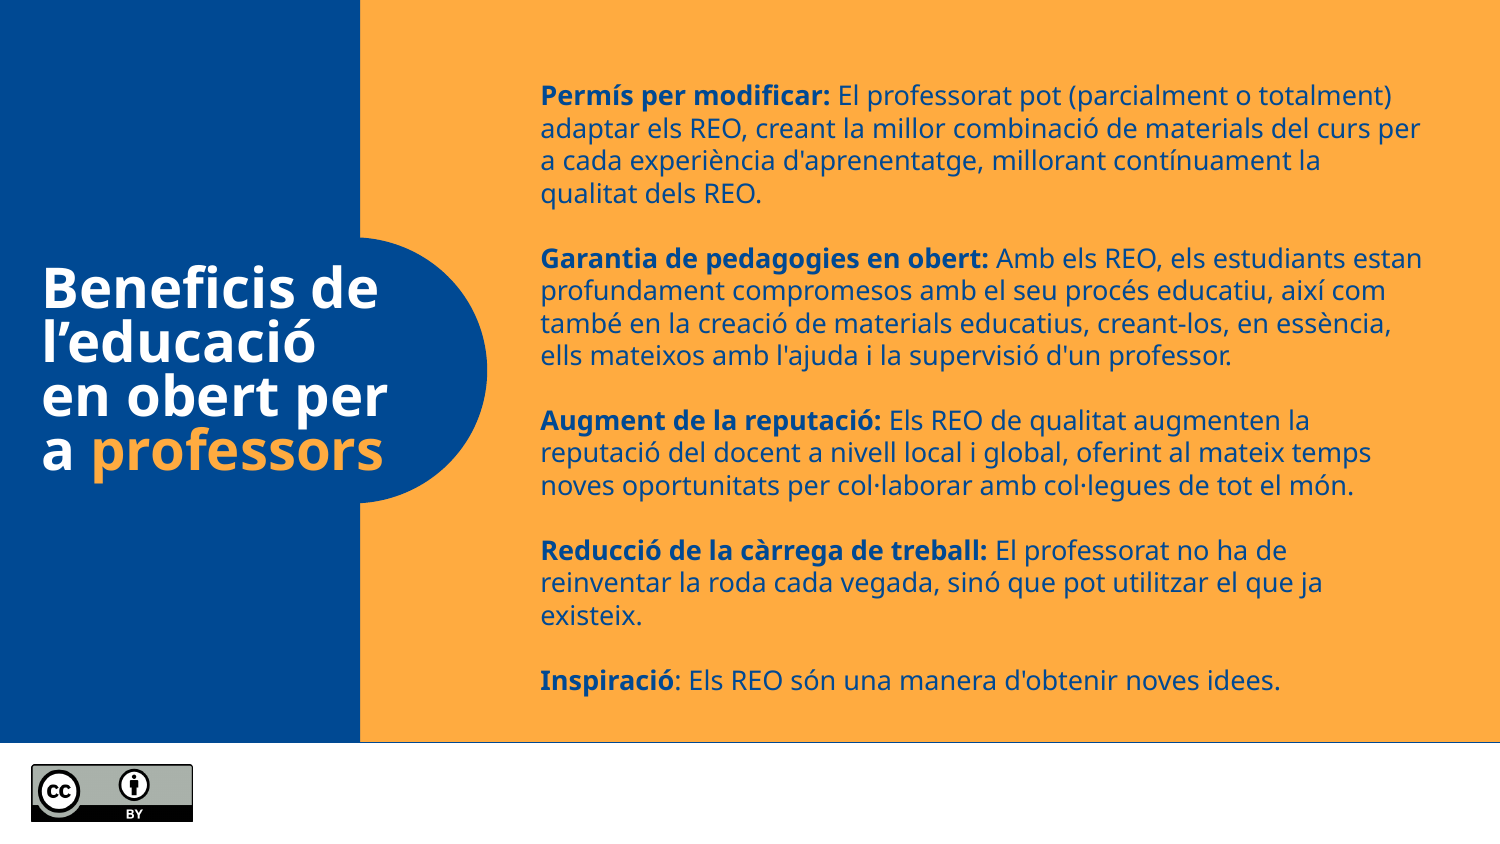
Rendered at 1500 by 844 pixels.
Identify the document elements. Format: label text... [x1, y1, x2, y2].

text_box Permís per modificar: El professorat pot (parcialment o totalment) adaptar els REO, creant la millor combinació de materials del curs per a cada experiència d'aprenentatge, millorant contínuament la qualitat dels REO. Garantia de pedagogies en obert: Amb els REO, els estudiants estan profundament compromesos amb el seu procés educatiu, així com també en la creació de materials educatius, creant-los, en essència, ells mateixos amb l'ajuda i la supervisió d'un professor. Augment de la reputació: Els REO de qualitat augmenten la reputació del docent a nivell local i global, oferint al mateix temps noves oportunitats per col·laborar amb col·legues de tot el món. Reducció de la càrrega de treball: El professorat no ha de reinventar la roda cada vegada, sinó que pot utilitzar el que ja existeix. Inspiració: Els REO són una manera d'obtenir noves idees. [525, 63, 1438, 711]
picture [31, 764, 193, 822]
text_box [0, 750, 1500, 844]
text_box Beneficis de l’educació en obert per a professors [26, 250, 410, 497]
text_box [295, 237, 488, 491]
text_box [311, 497, 394, 504]
text_box [0, 0, 361, 742]
